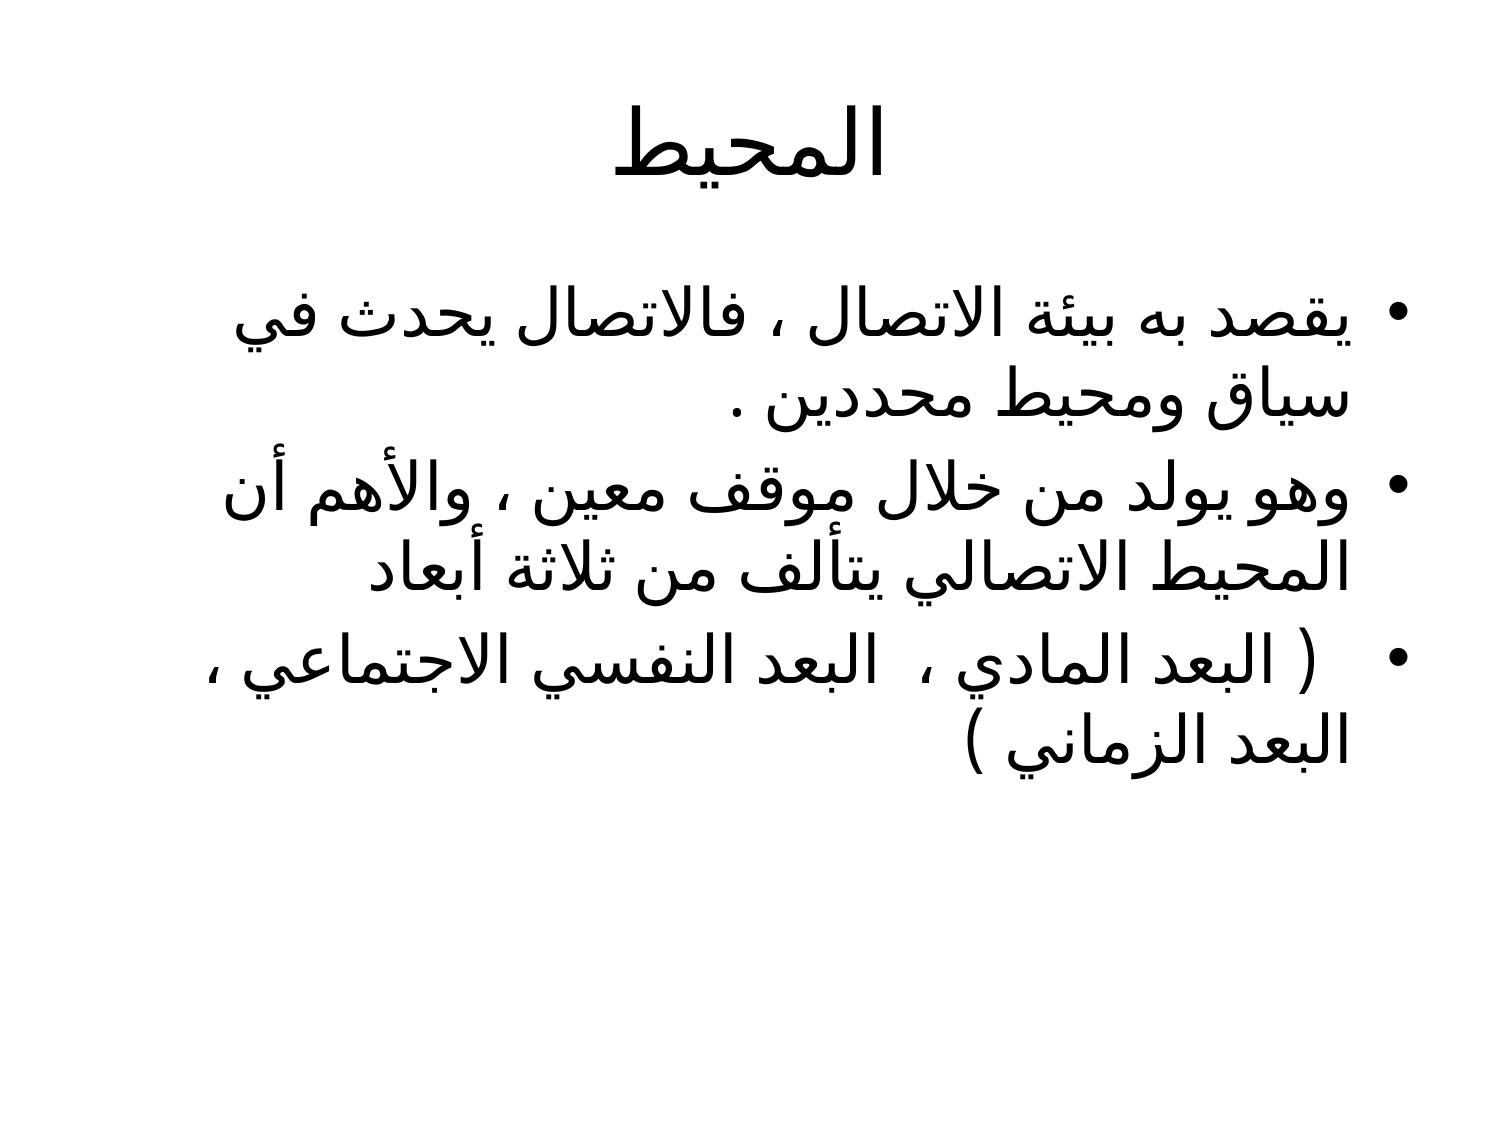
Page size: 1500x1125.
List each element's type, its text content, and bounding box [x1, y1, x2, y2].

list يقصد به بيئة الاتصال ، فالاتصال يحدث في سياق ومحيط محددين . وهو يولد من خلال موقف معين ، والأهم أن المحيط الاتصالي يتألف من ثلاثة أبعاد ( البعد المادي ، البعد النفسي الاجتماعي ، البعد الزماني ) [75, 262, 1425, 1005]
title المحيط [75, 45, 1425, 233]
